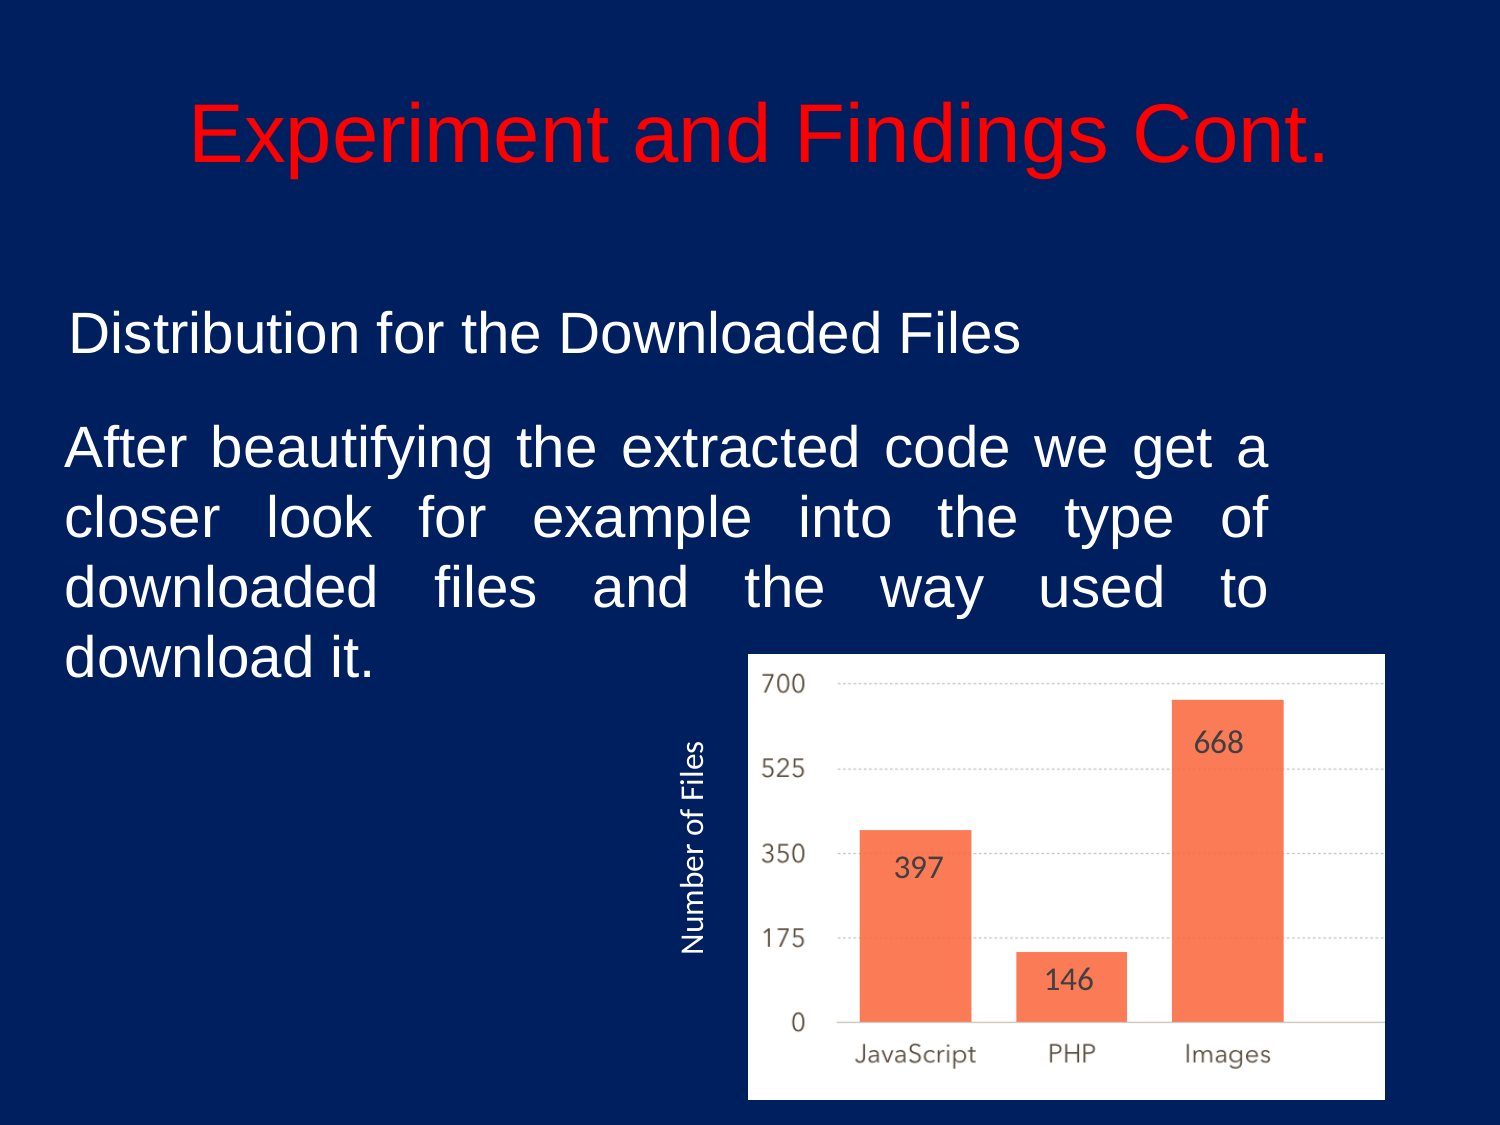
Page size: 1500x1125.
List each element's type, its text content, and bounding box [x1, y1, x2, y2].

text_box After beautifying the extracted code we get a closer look for example into the type of downloaded files and the way used to download it. [49, 402, 1286, 697]
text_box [662, 653, 1385, 1101]
text_box Experiment and Findings Cont. [44, 53, 1456, 179]
text_box Distribution for the Downloaded Files [54, 287, 1039, 373]
